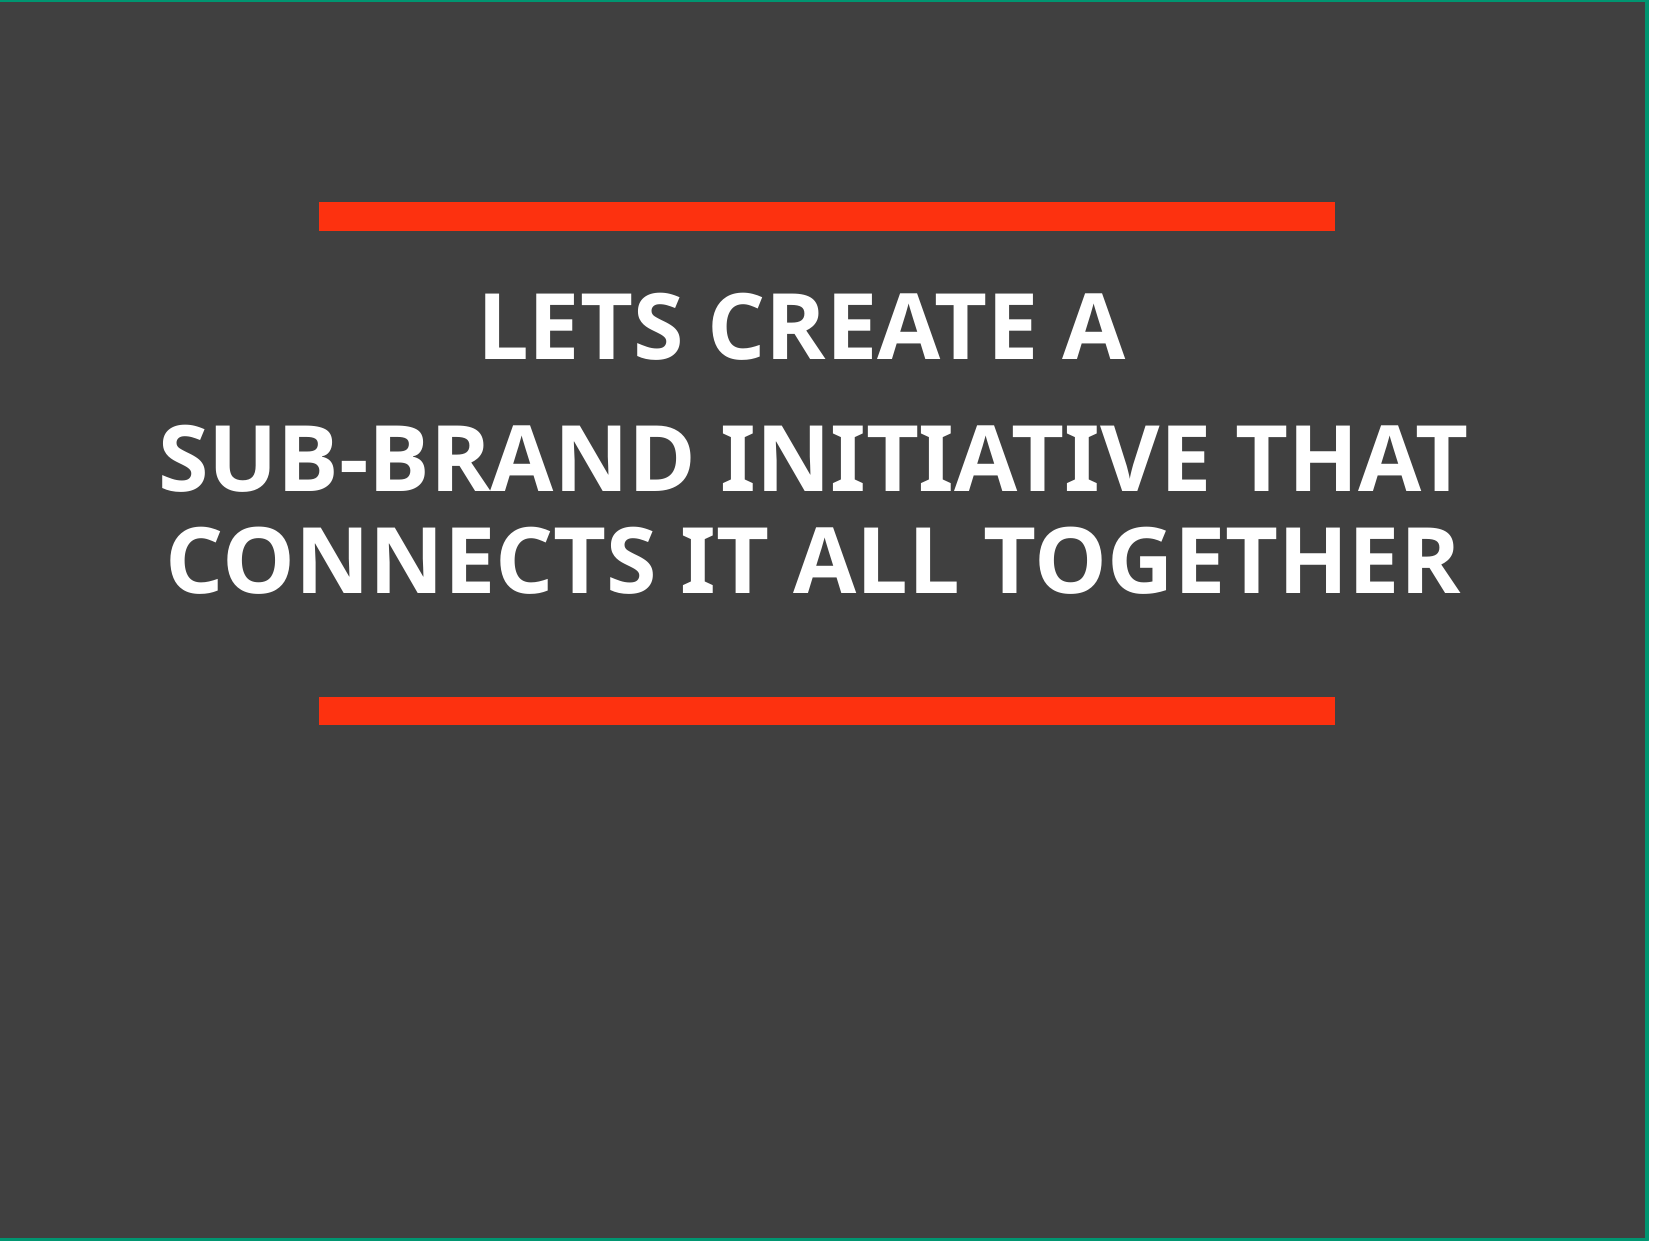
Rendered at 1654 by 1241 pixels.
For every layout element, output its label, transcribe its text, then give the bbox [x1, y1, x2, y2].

subtitle LETS CREATE A SUB-BRAND INITIATIVE THAT CONNECTS IT ALL TOGETHER [71, 99, 1556, 920]
text_box [0, 0, 1649, 1241]
